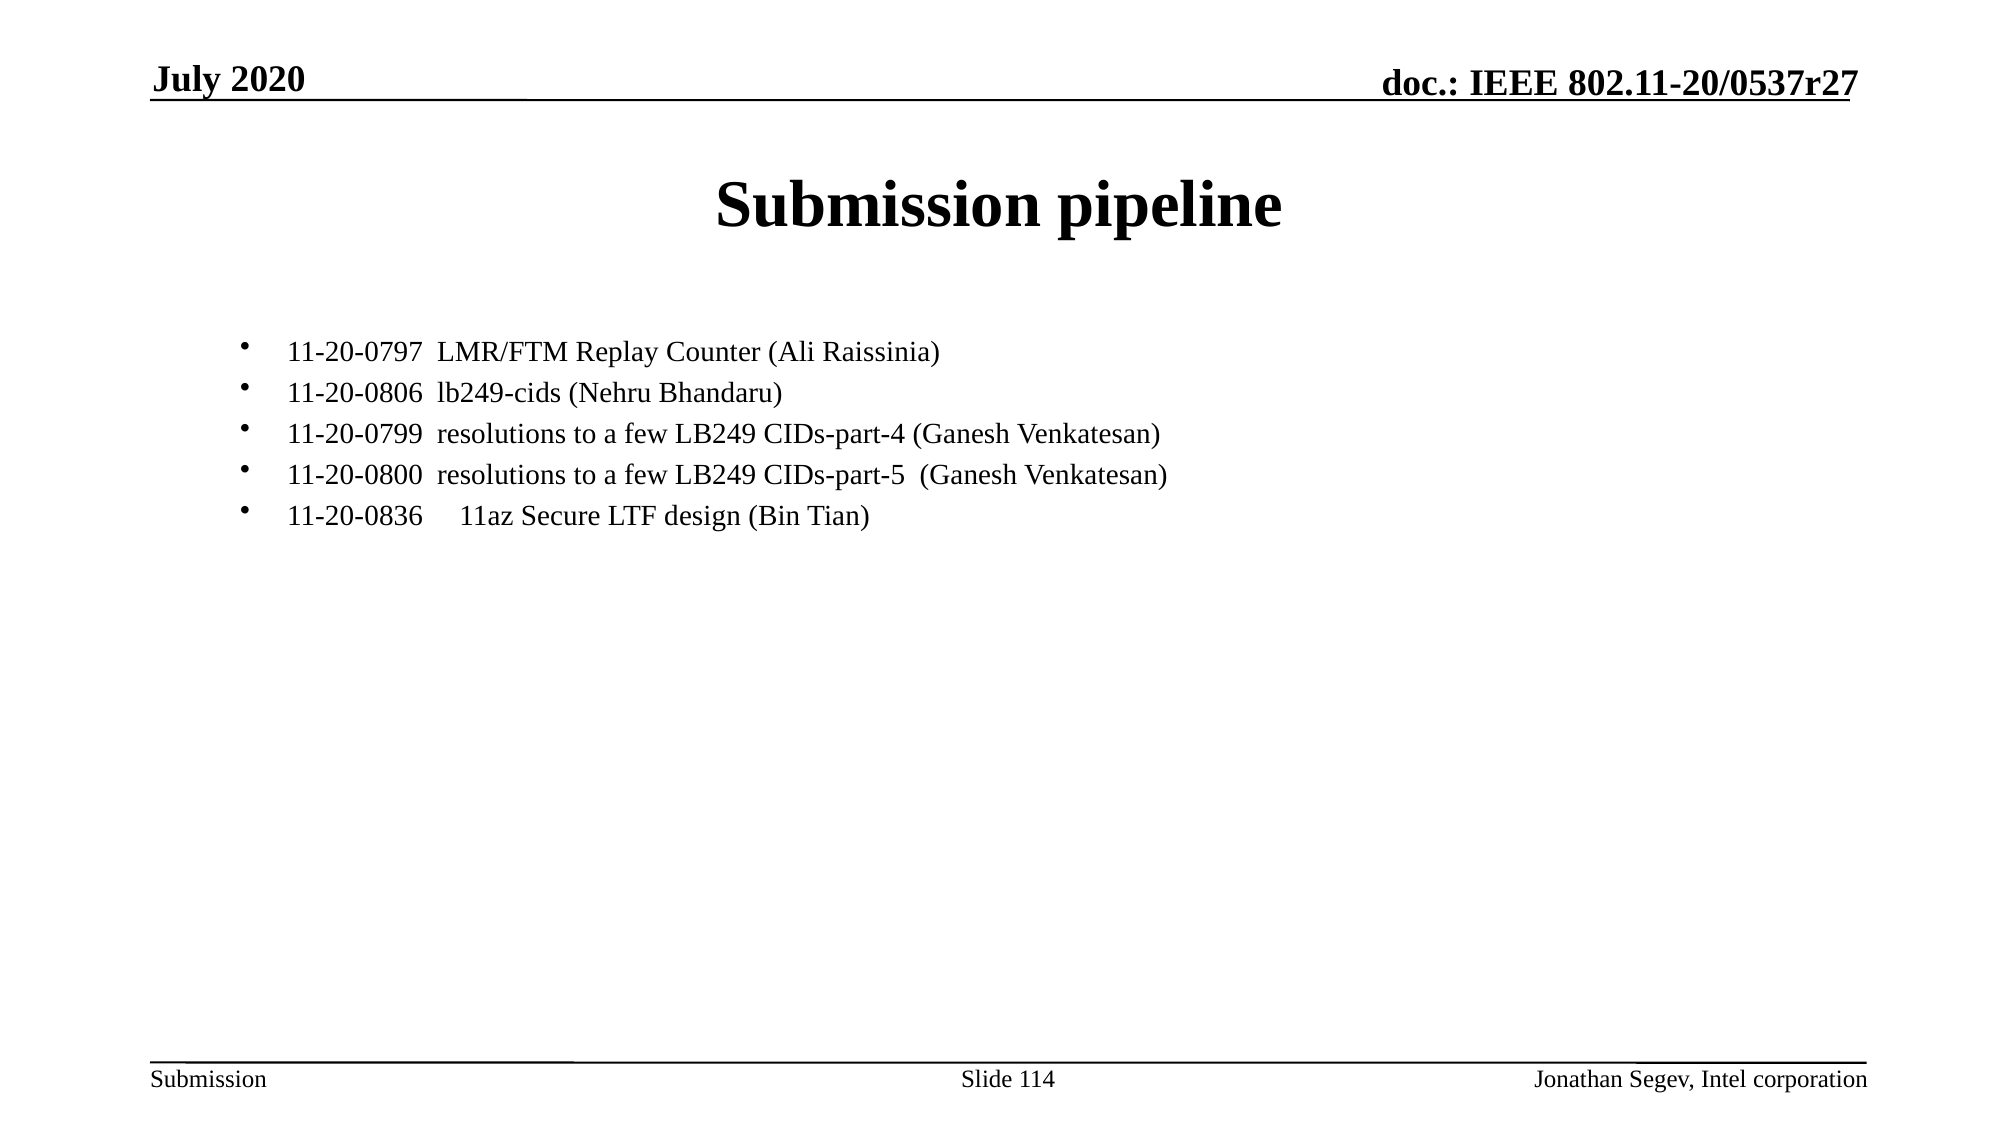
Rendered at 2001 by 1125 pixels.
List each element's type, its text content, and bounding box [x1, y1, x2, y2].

list 11-20-0797 LMR/FTM Replay Counter (Ali Raissinia) 11-20-0806 lb249-cids (Nehru Bhandaru) 11-20-0799 resolutions to a few LB249 CIDs-part-4 (Ganesh Venkatesan) 11-20-0800 resolutions to a few LB249 CIDs-part-5 (Ganesh Venkatesan) 11-20-0836 11az Secure LTF design (Bin Tian) [149, 324, 1850, 1000]
title Submission pipeline [149, 112, 1850, 288]
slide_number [152, 54, 563, 100]
footer Jonathan Segev, Intel corporation [1171, 1061, 1869, 1093]
slide_number Slide 114 [950, 1061, 1067, 1123]
